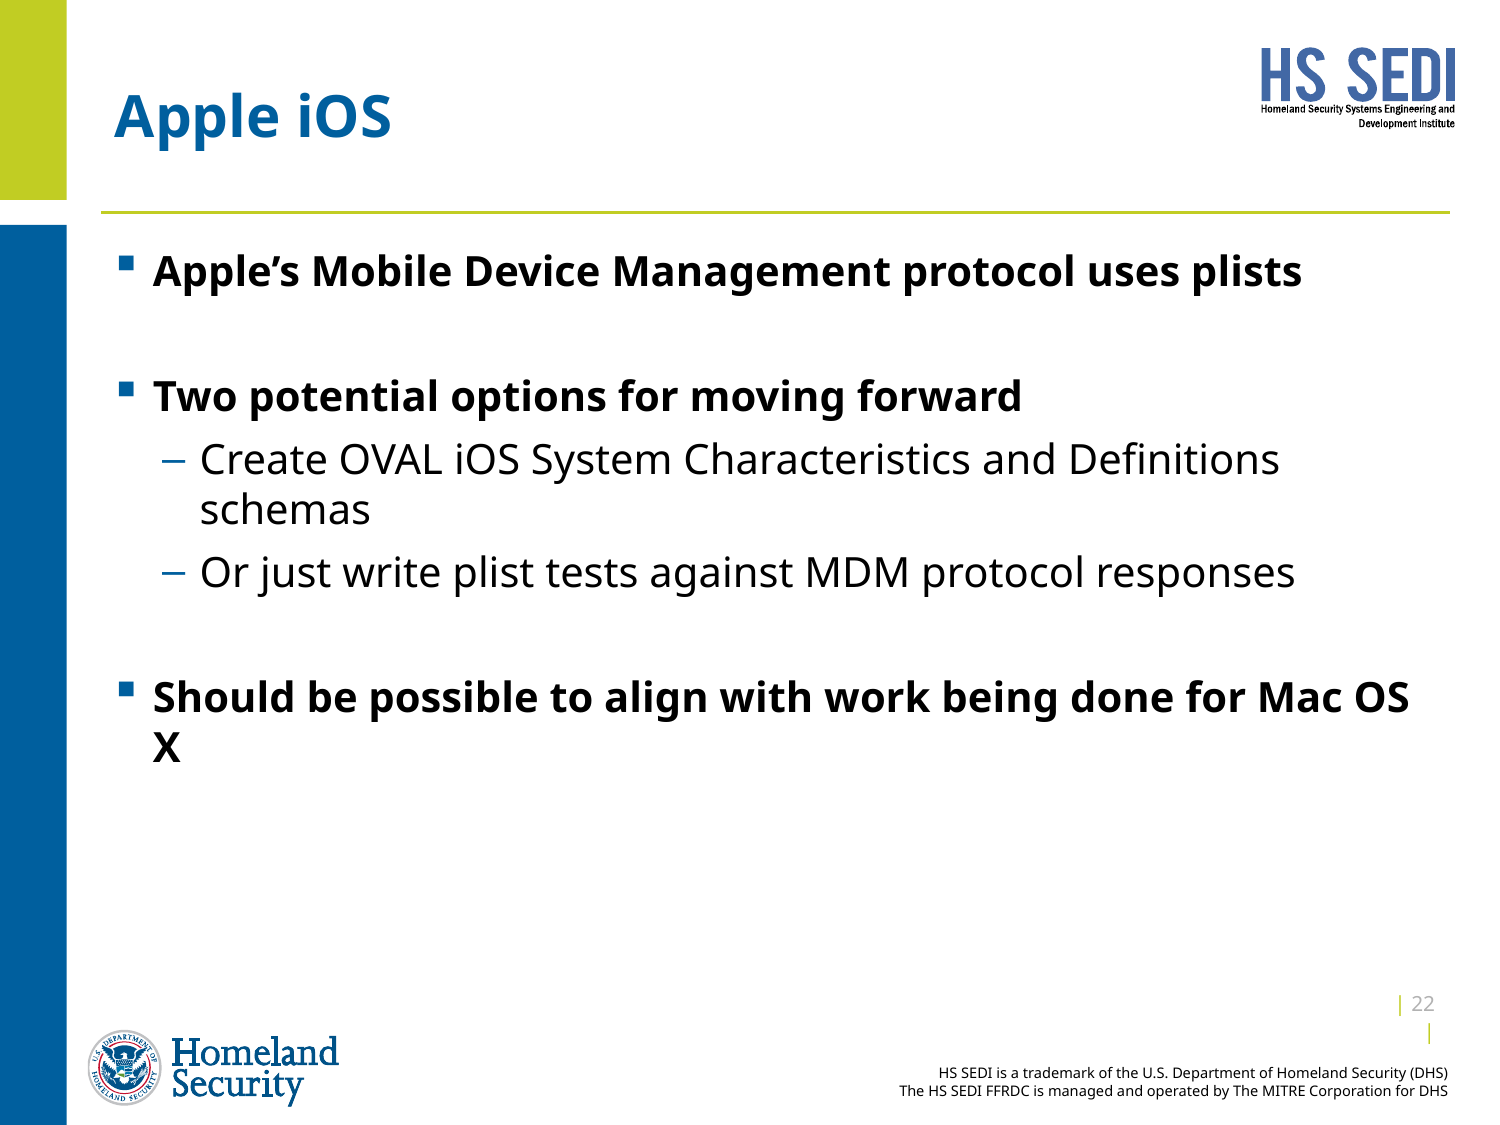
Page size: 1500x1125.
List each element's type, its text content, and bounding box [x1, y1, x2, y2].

list Apple’s Mobile Device Management protocol uses plists Two potential options for moving forward Create OVAL iOS System Characteristics and Definitions schemas Or just write plist tests against MDM protocol responses Should be possible to align with work being done for Mac OS X [99, 237, 1450, 1005]
slide_number | 21 | [1368, 1021, 1450, 1052]
title Apple iOS [99, 45, 1248, 188]
